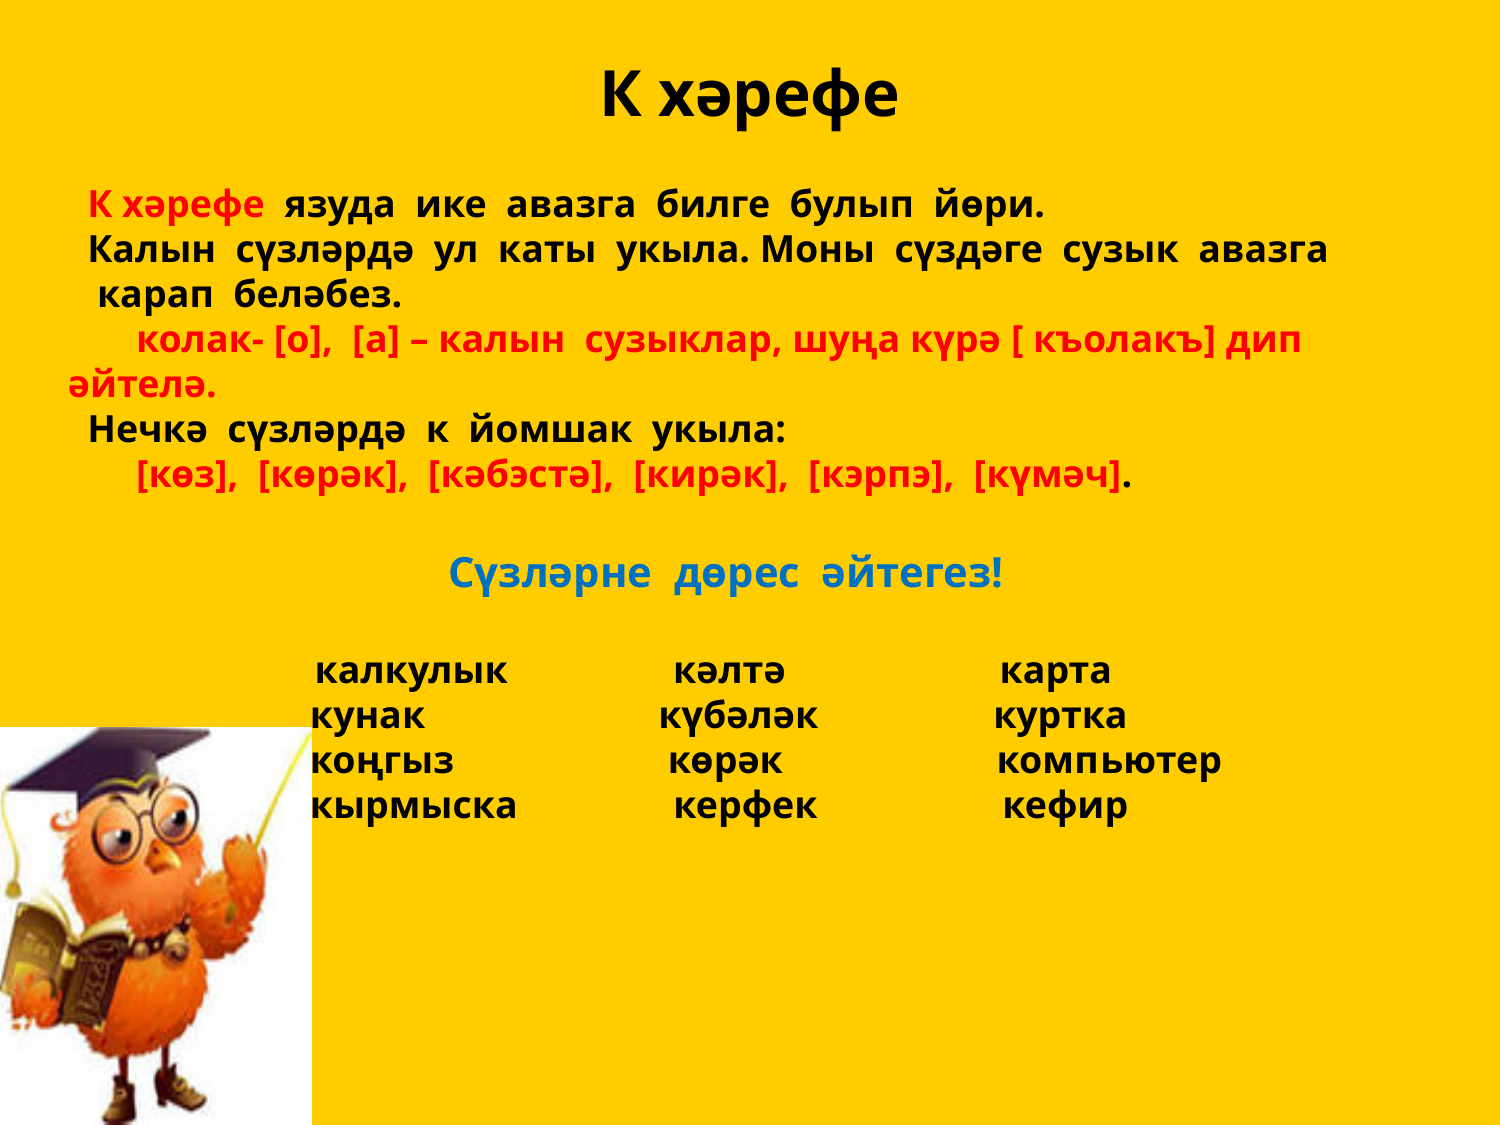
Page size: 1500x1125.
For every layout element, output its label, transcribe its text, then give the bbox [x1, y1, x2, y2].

picture [0, 727, 312, 1125]
text_box Сүзләрне дөрес әйтегез! калкулык кәлтә карта кунак күбәләк куртка коңгыз көрәк компьютер кырмыска керфек кефир [100, 538, 1424, 834]
title К хәрефе [75, 45, 1425, 138]
text_box К хәрефе язуда ике авазга билге булып йөри. Калын сүзләрдә ул каты укыла. Моны сүздәге сузык авазга карап беләбез. колак- [о], [а] – калын сузыклар, шуңа күрә [ къолакъ] дип әйтелә. Нечкә сүзләрдә к йомшак укыла: [көз], [көрәк], [кәбэстә], [кирәк], [кэрпэ], [күмәч]. [53, 172, 1436, 503]
